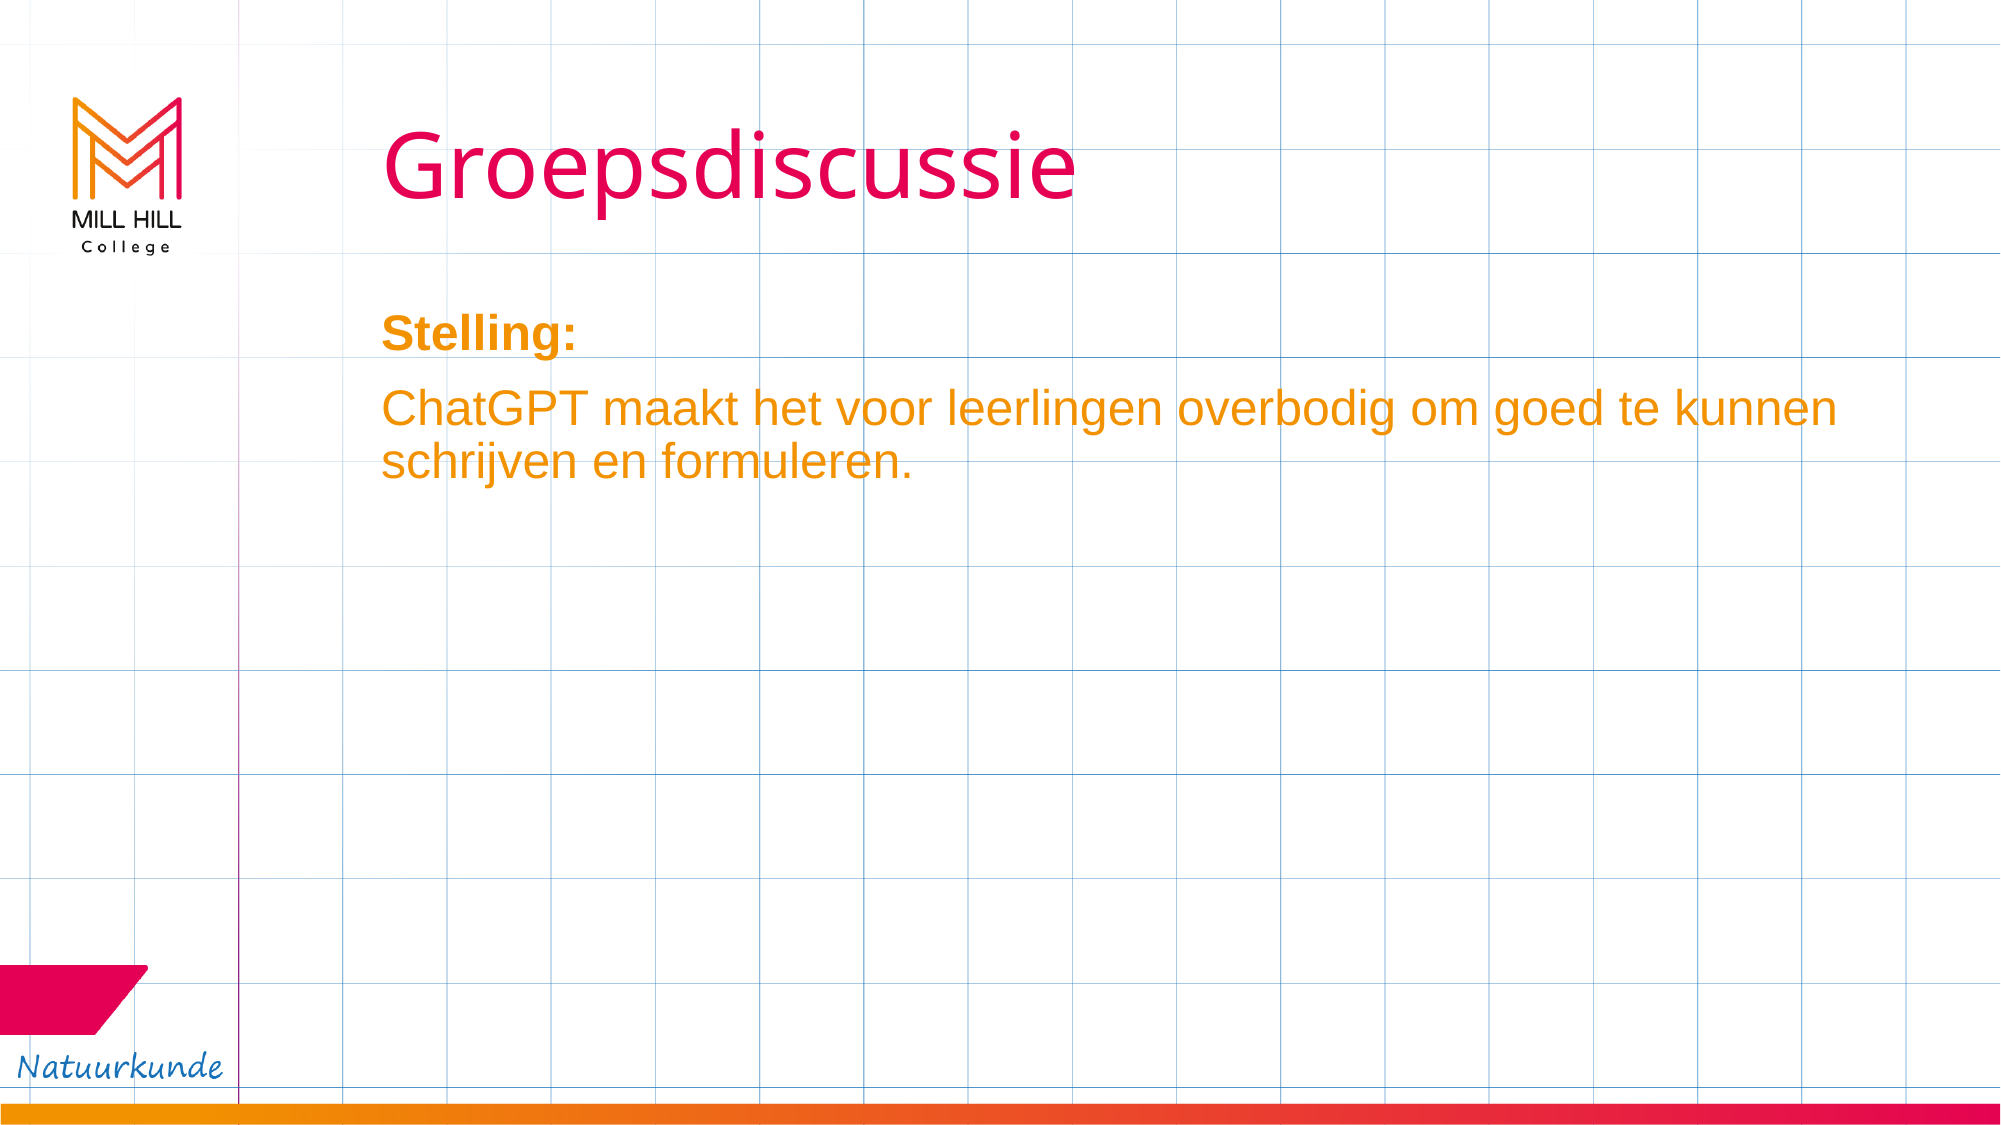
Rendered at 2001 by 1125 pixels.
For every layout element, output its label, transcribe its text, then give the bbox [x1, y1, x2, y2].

title Groepsdiscussie [366, 59, 1884, 278]
list Stelling: ChatGPT maakt het voor leerlingen overbodig om goed te kunnen schrijven en formuleren. [366, 299, 1884, 1014]
picture [0, 0, 2001, 1125]
